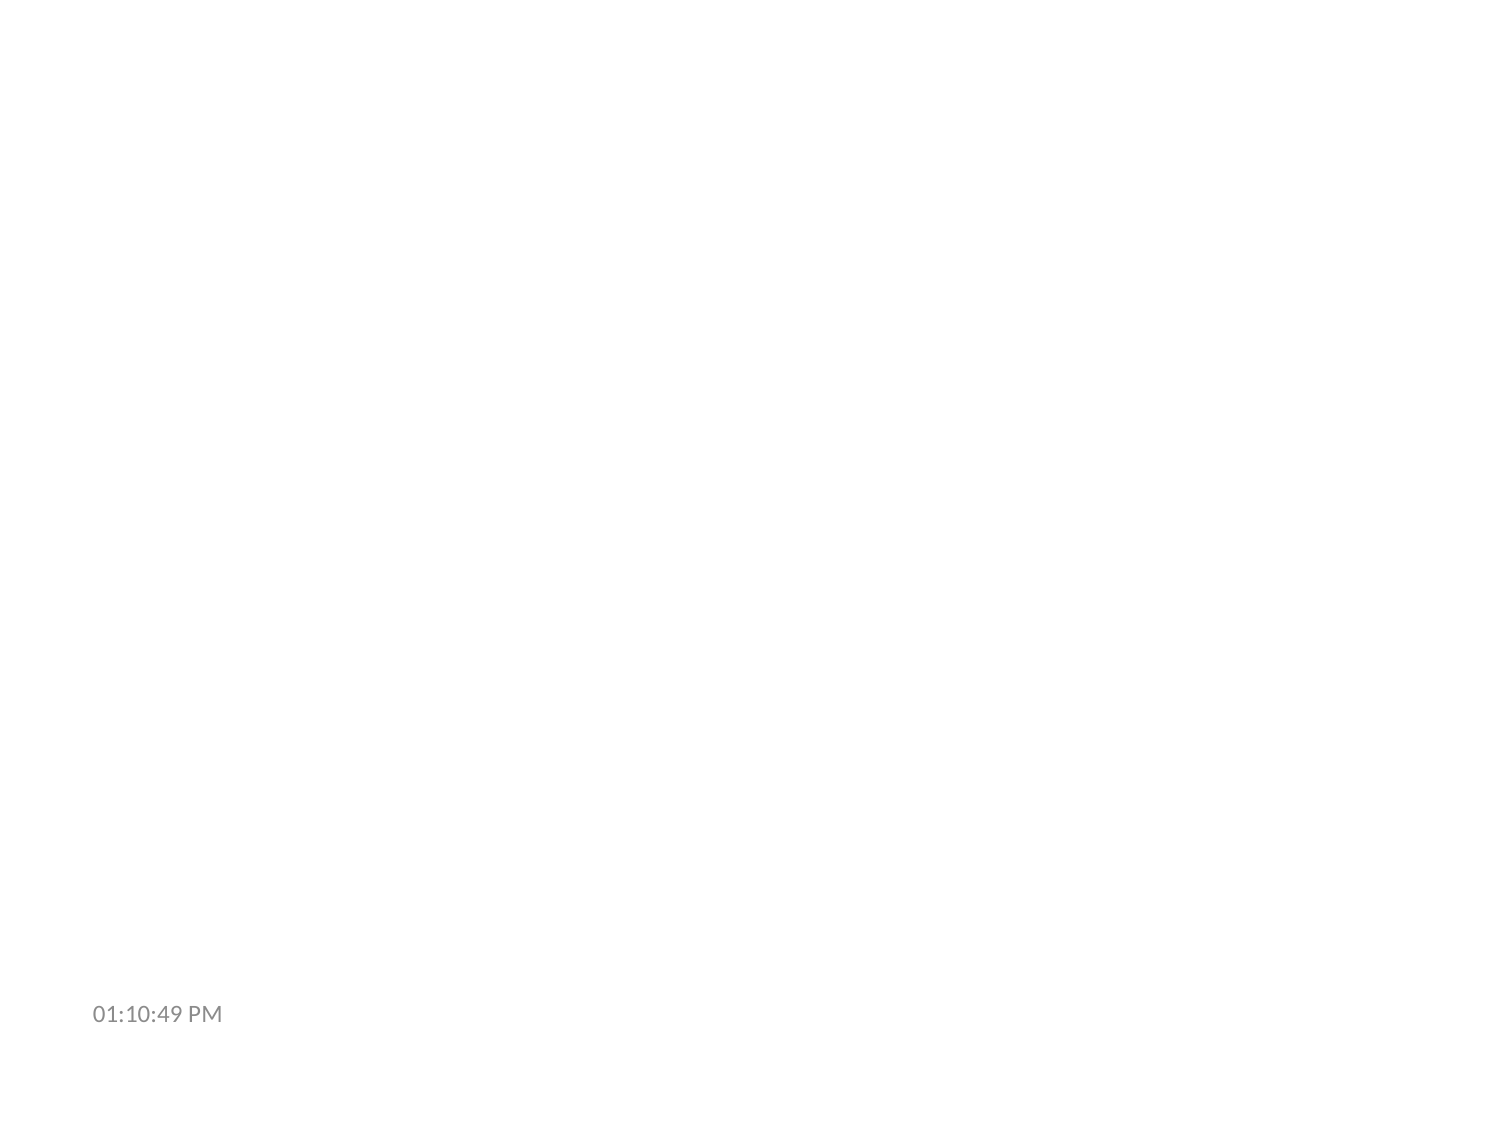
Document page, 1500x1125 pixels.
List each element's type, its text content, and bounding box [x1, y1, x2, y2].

text_box 3:35:09 PM [77, 982, 428, 1043]
